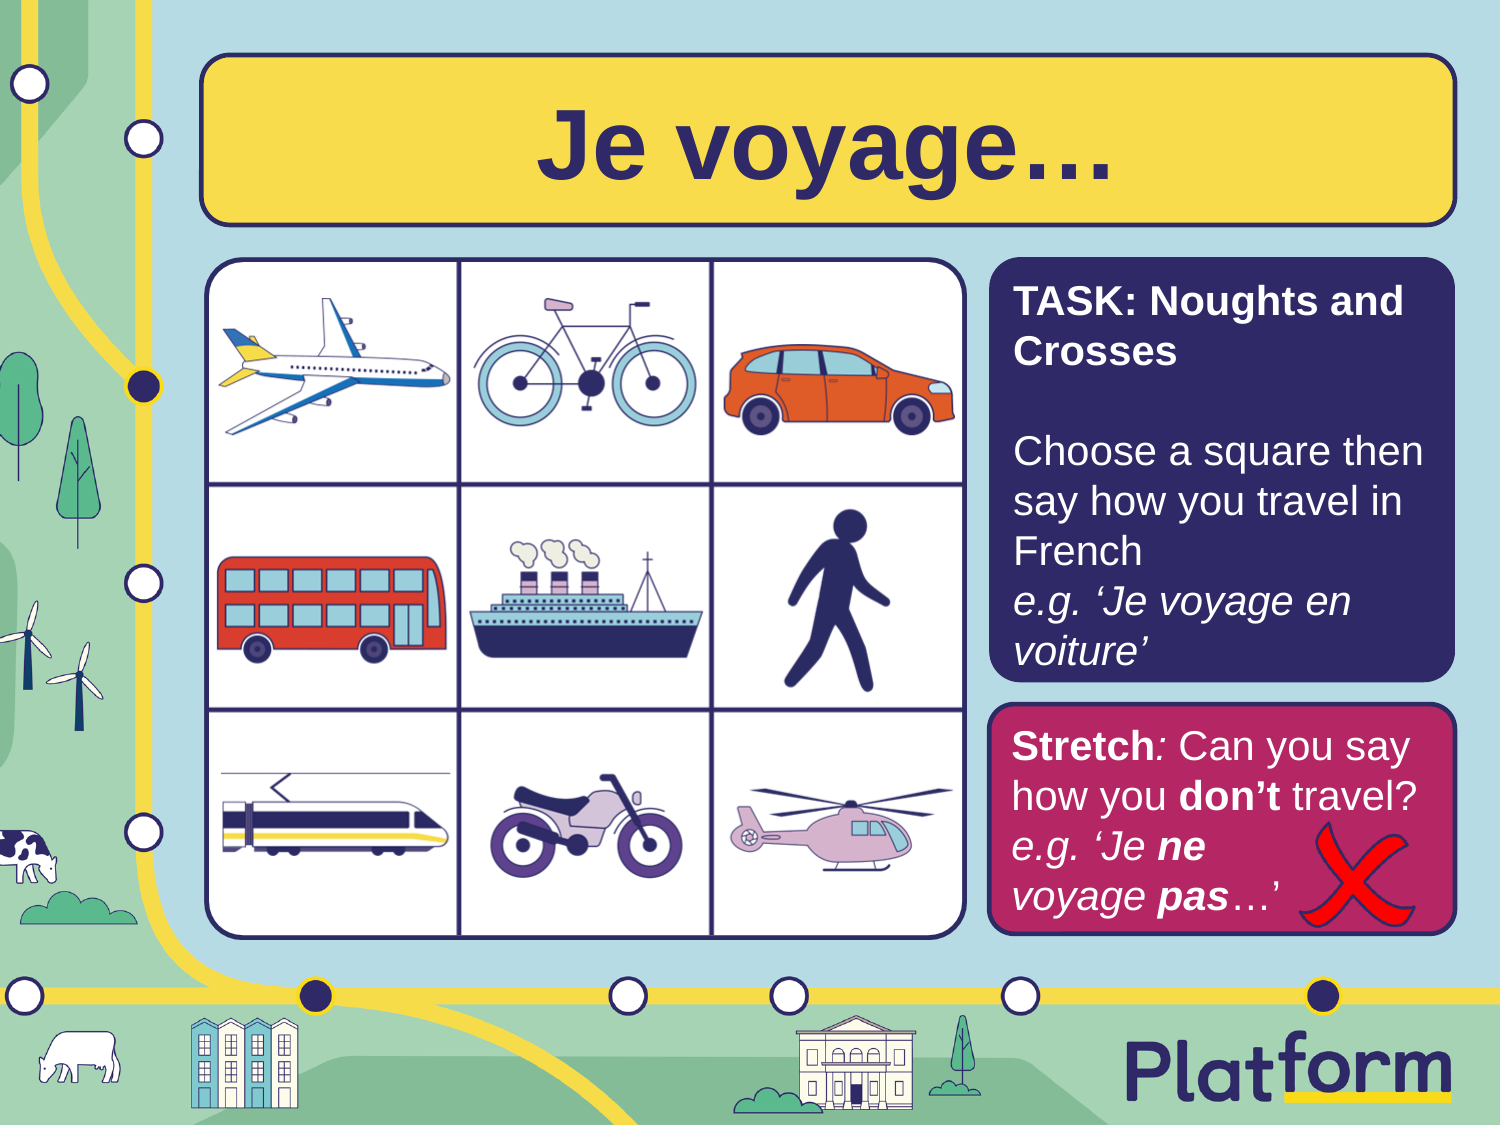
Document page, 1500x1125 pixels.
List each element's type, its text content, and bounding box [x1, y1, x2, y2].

picture [0, 0, 1500, 1125]
text_box Je voyage… [201, 54, 1456, 225]
text_box TASK: Noughts and Crosses Choose a square then say how you travel in French e.g. ‘Je voyage en voiture’ [989, 257, 1456, 683]
text_box Stretch: Can you say how you don’t travel? e.g. ‘Je ne voyage pas…’ [989, 704, 1456, 934]
